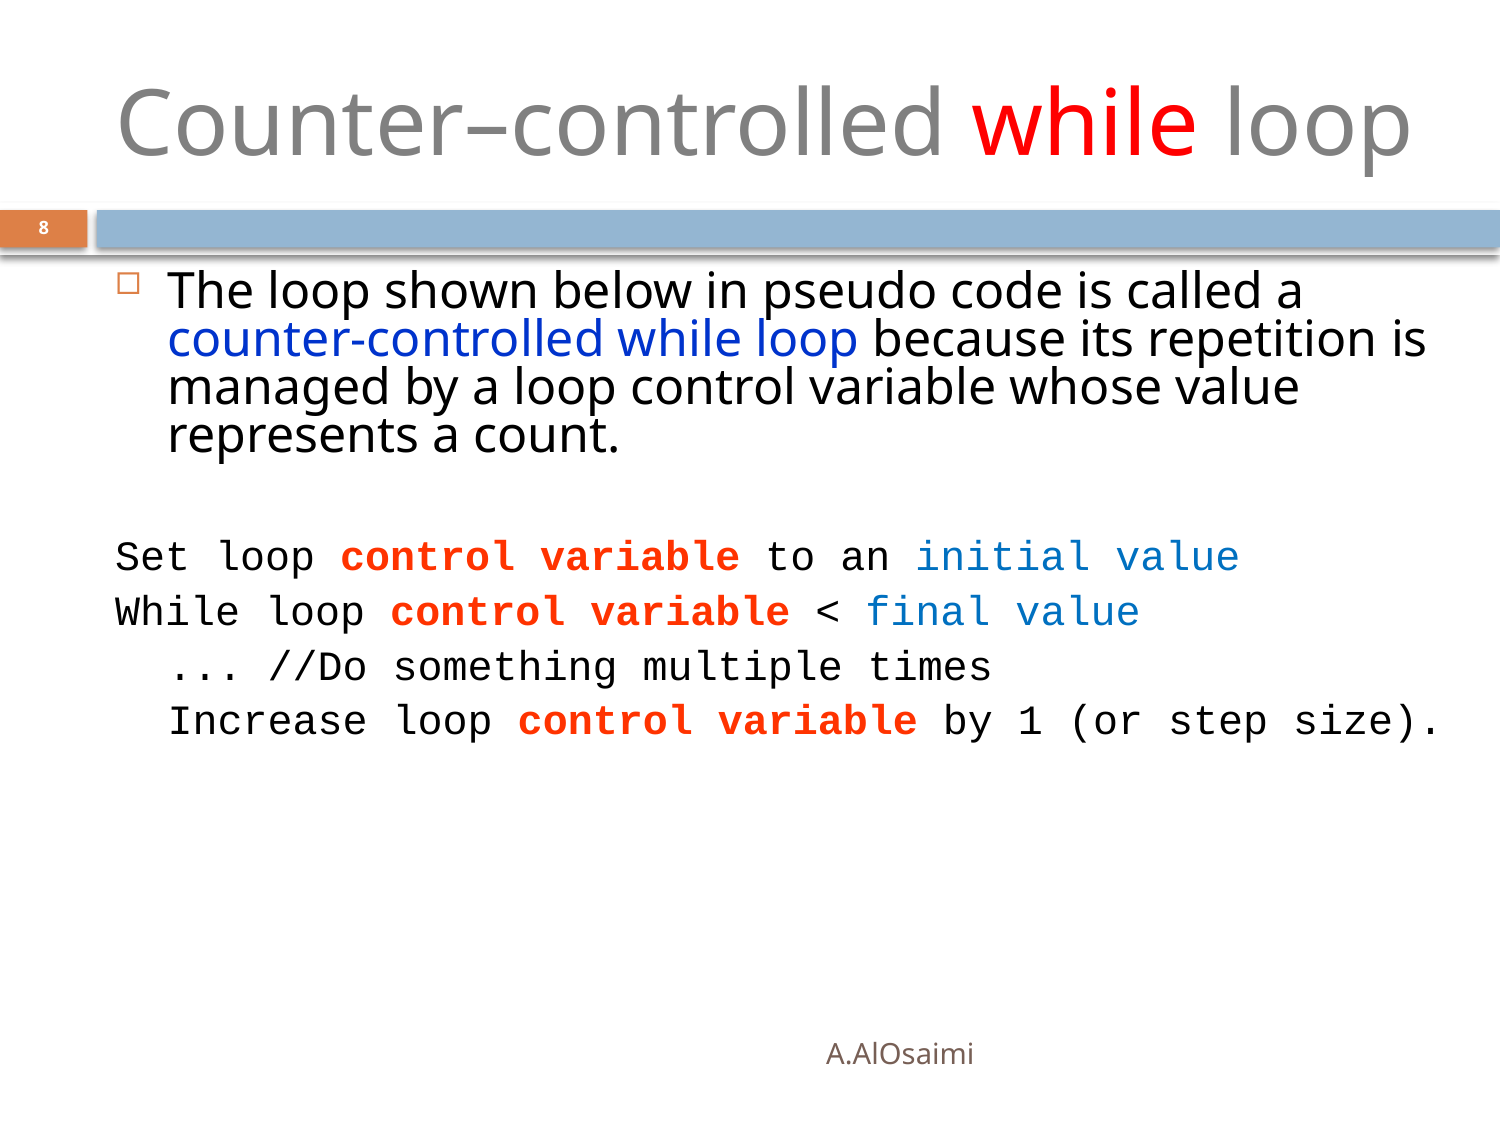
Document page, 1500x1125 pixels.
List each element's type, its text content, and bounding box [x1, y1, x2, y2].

title Counter–controlled while loop [100, 37, 1438, 200]
list The loop shown below in pseudo code is called a counter-controlled while loop because its repetition is managed by a loop control variable whose value represents a count. Set loop control variable to an initial value While loop control variable < final value ... //Do something multiple times Increase loop control variable by 1 (or step size). [100, 262, 1500, 1000]
footer A.AlOsaimi [99, 1024, 990, 1085]
slide_number 8 [0, 208, 88, 249]
